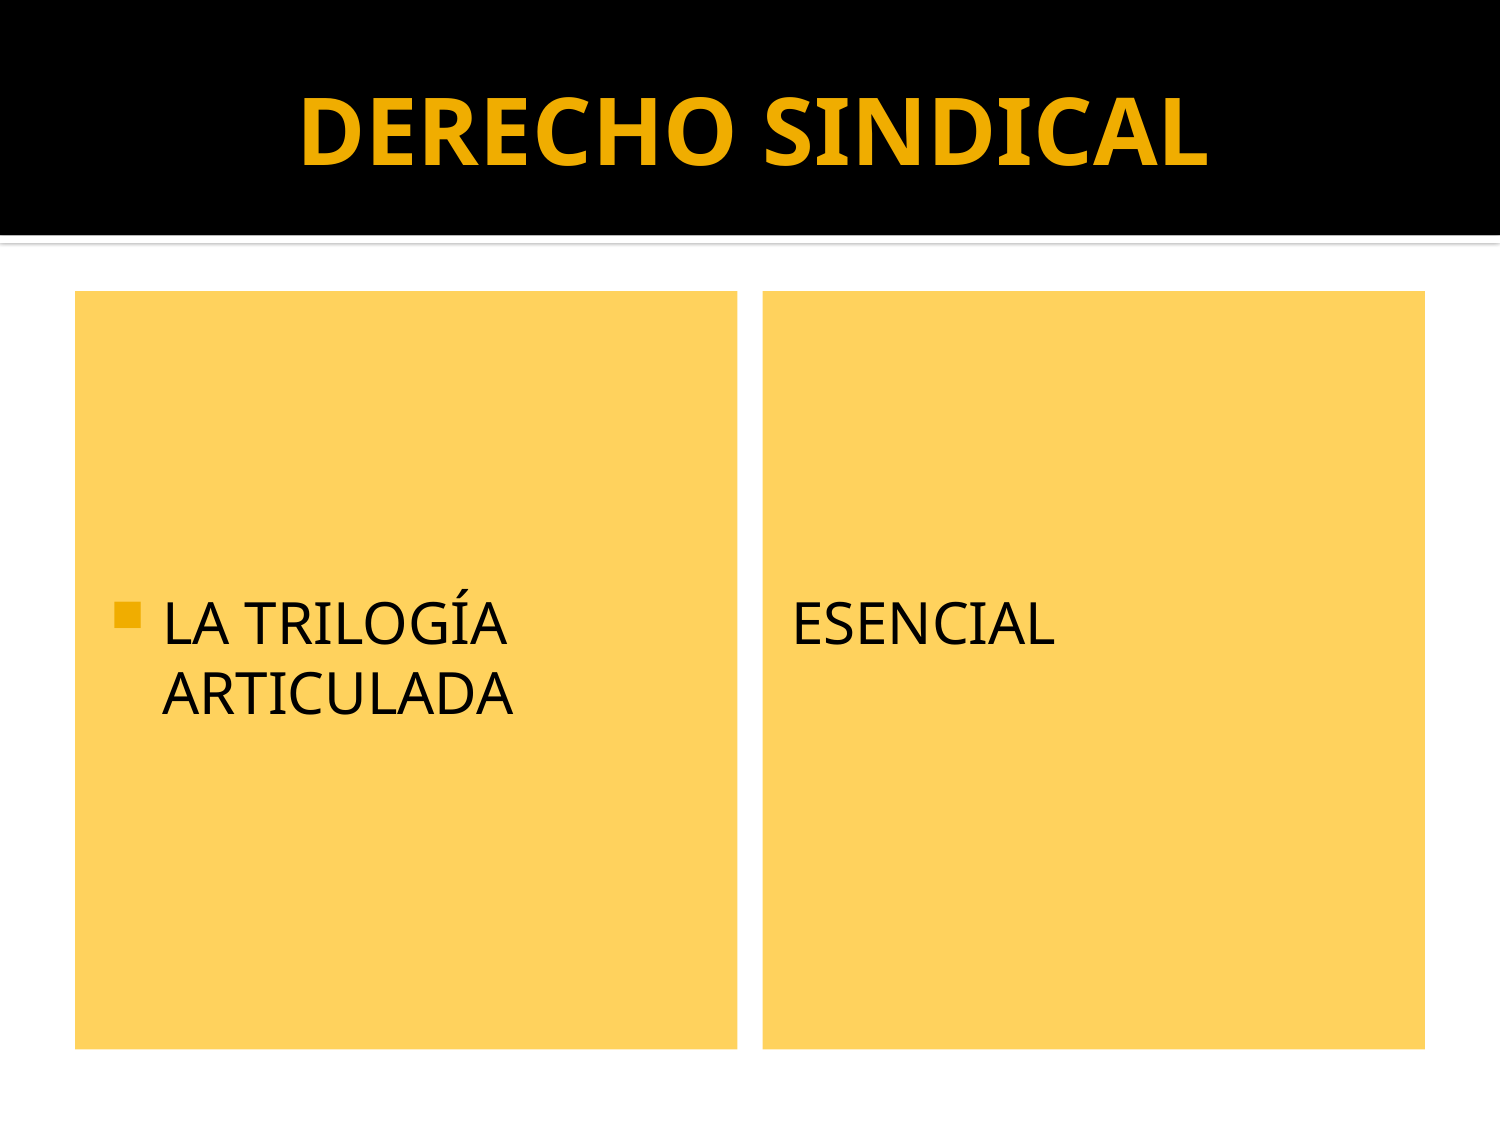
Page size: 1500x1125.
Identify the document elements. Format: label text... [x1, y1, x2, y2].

list LA TRILOGÍA ARTICULADA [75, 291, 738, 1050]
list ESENCIAL [762, 291, 1425, 1050]
title DERECHO SINDICAL [75, 24, 1425, 231]
